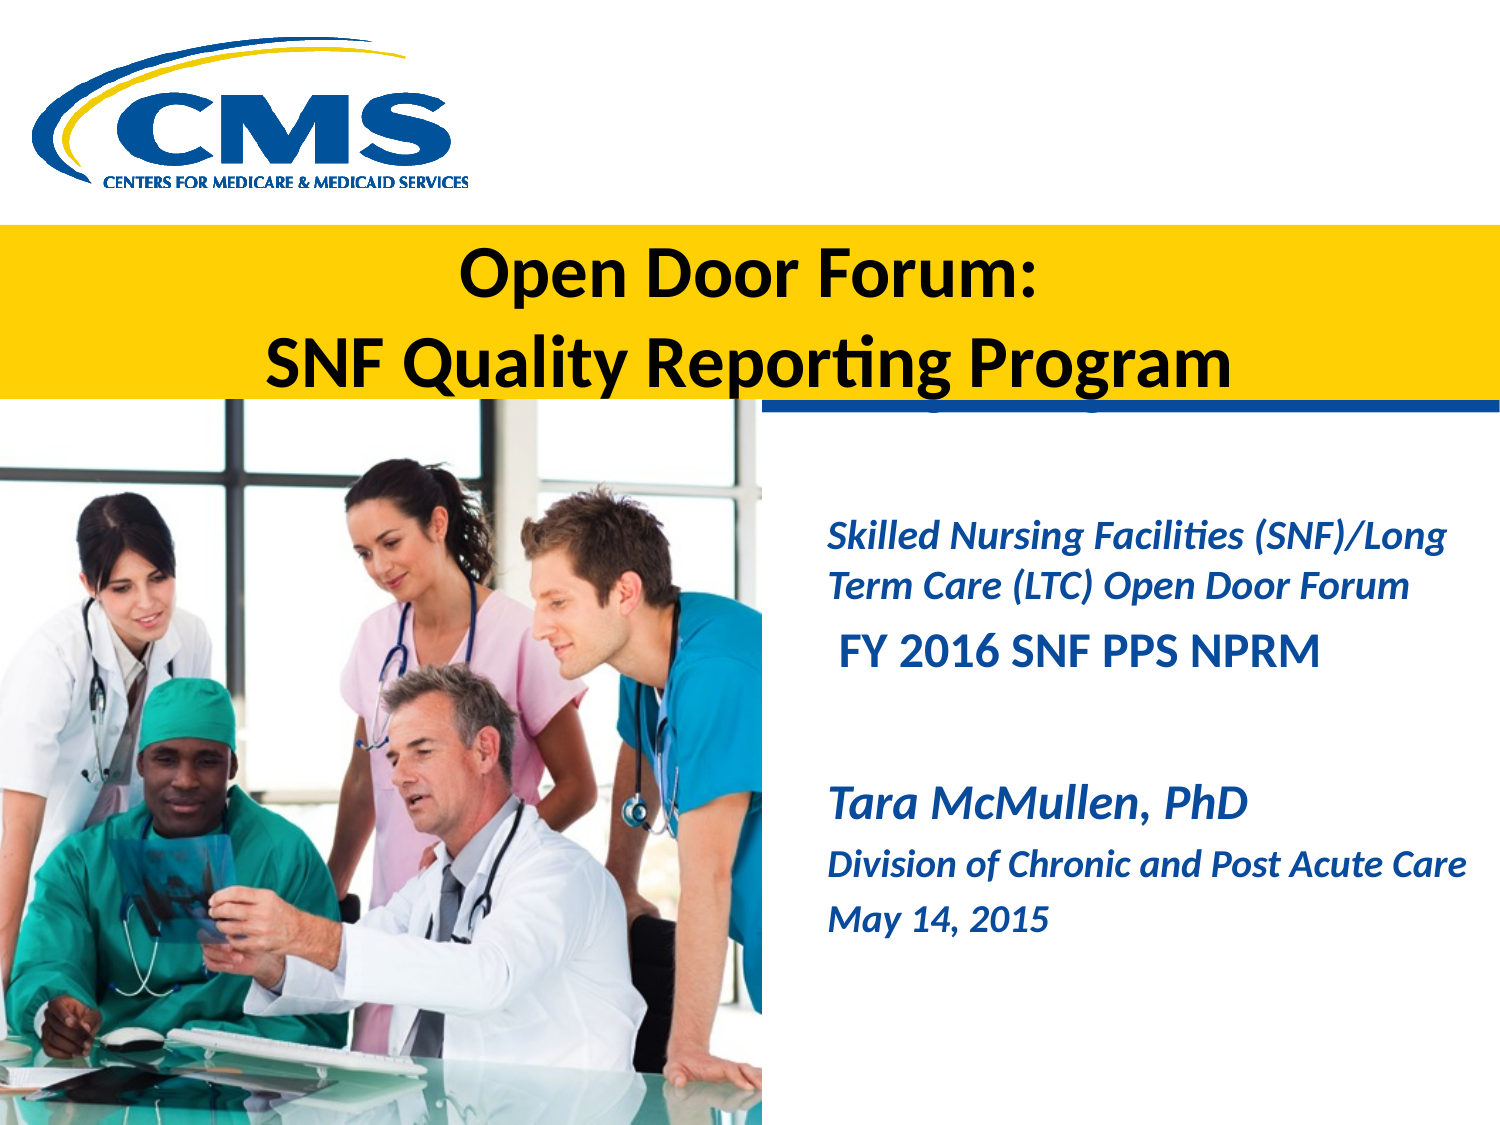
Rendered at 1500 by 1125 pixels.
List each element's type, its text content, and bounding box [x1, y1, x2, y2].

title Open Door Forum: SNF Quality Reporting Program [0, 224, 1500, 400]
picture [32, 37, 468, 188]
list Skilled Nursing Facilities (SNF)/Long Term Care (LTC) Open Door Forum FY 2016 SNF PPS NPRM [812, 500, 1475, 650]
list Tara McMullen, PhD Division of Chronic and Post Acute Care May 14, 2015 [812, 762, 1500, 988]
picture [0, 399, 762, 1125]
